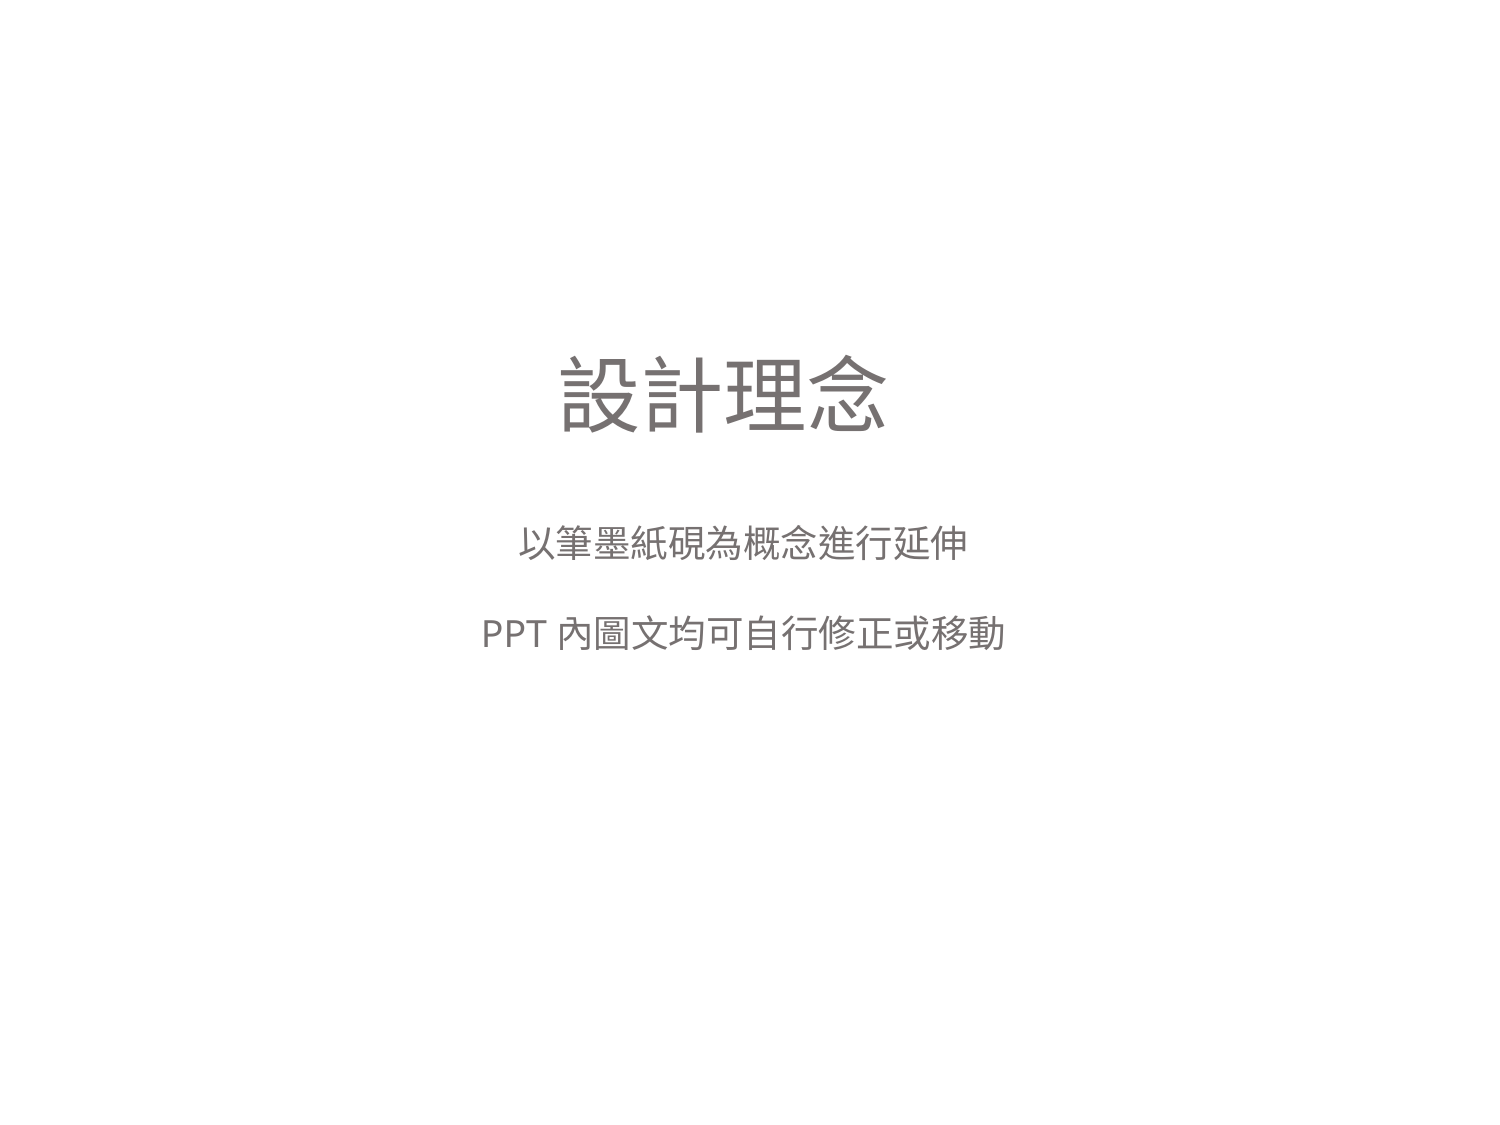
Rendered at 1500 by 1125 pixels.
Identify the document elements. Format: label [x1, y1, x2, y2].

text_box [0, 336, 1500, 813]
